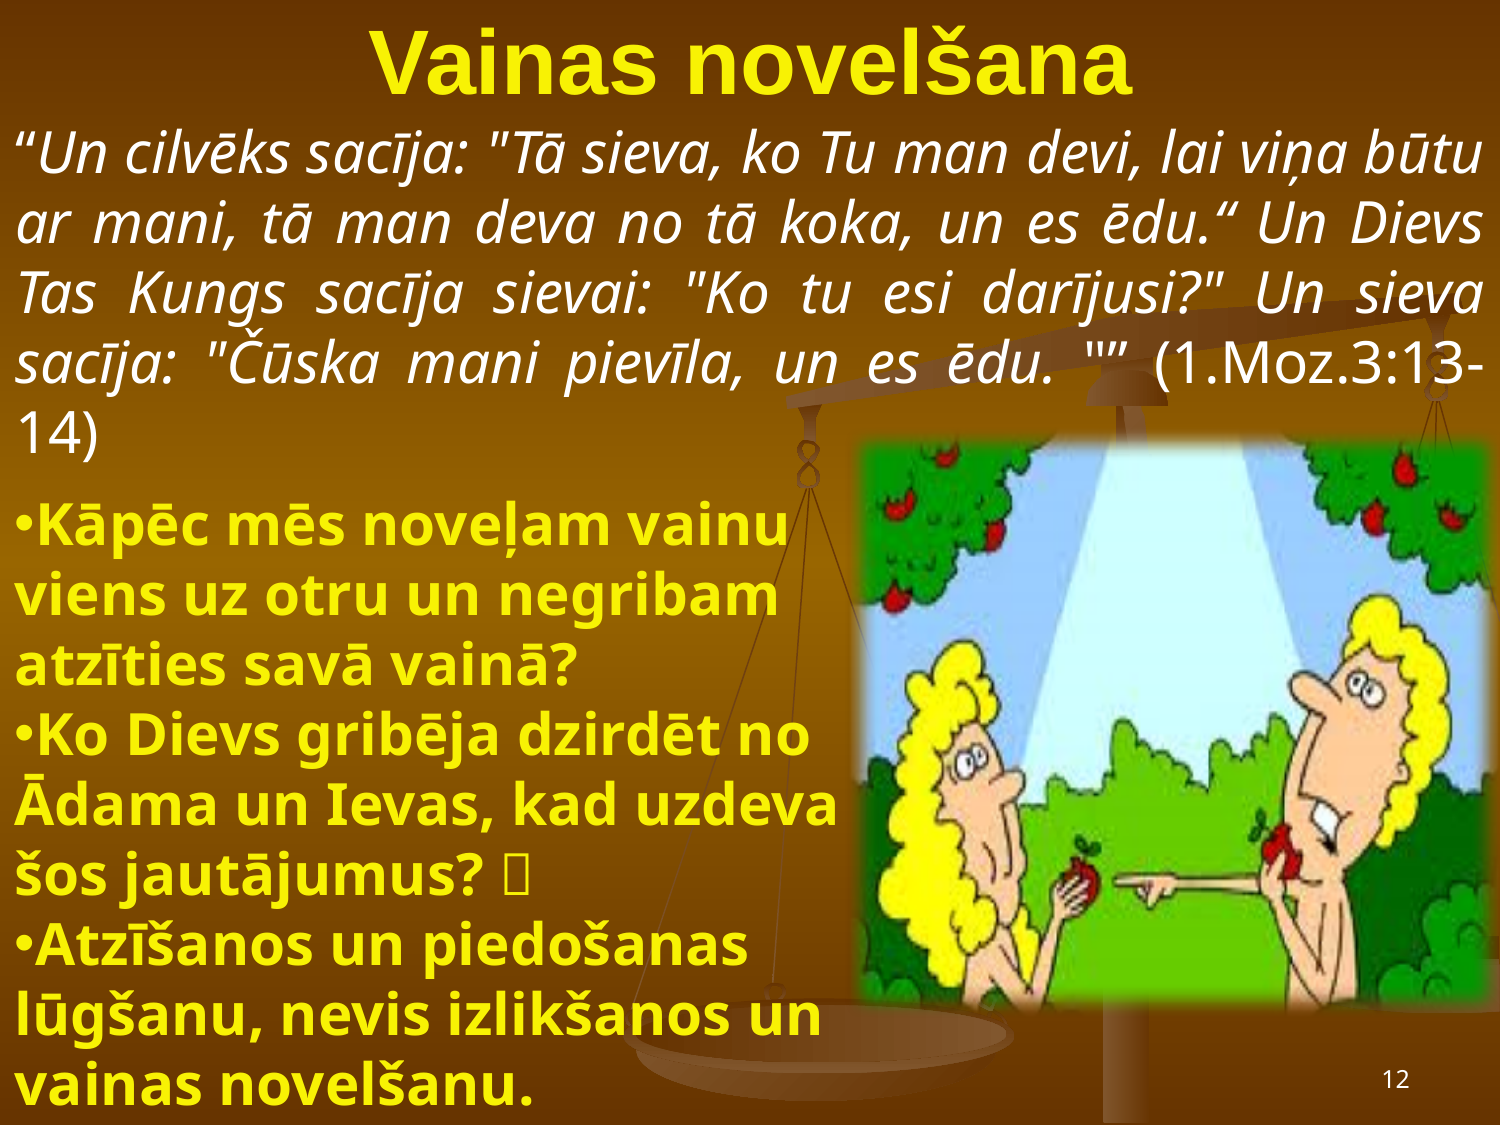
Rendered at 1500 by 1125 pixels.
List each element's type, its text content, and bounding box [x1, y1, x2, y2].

title Vainas novelšana [2, 0, 1500, 107]
list “Un cilvēks sacīja: "Tā sieva, ko Tu man devi, lai viņa būtu ar mani, tā man deva no tā koka, un es ēdu.“ Un Dievs Tas Kungs sacīja sievai: "Ko tu esi darījusi?" Un sieva sacīja: "Čūska mani pievīla, un es ēdu. "” (1.Moz.3:13-14) [0, 107, 1500, 479]
picture [844, 426, 1500, 1018]
slide_number 12 [1074, 1029, 1426, 1106]
text_box Kāpēc mēs noveļam vainu viens uz otru un negribam atzīties savā vainā? Ko Dievs gribēja dzirdēt no Ādama un Ievas, kad uzdeva šos jautājumus?  Atzīšanos un piedošanas lūgšanu, nevis izlikšanos un vainas novelšanu. [0, 479, 863, 1125]
